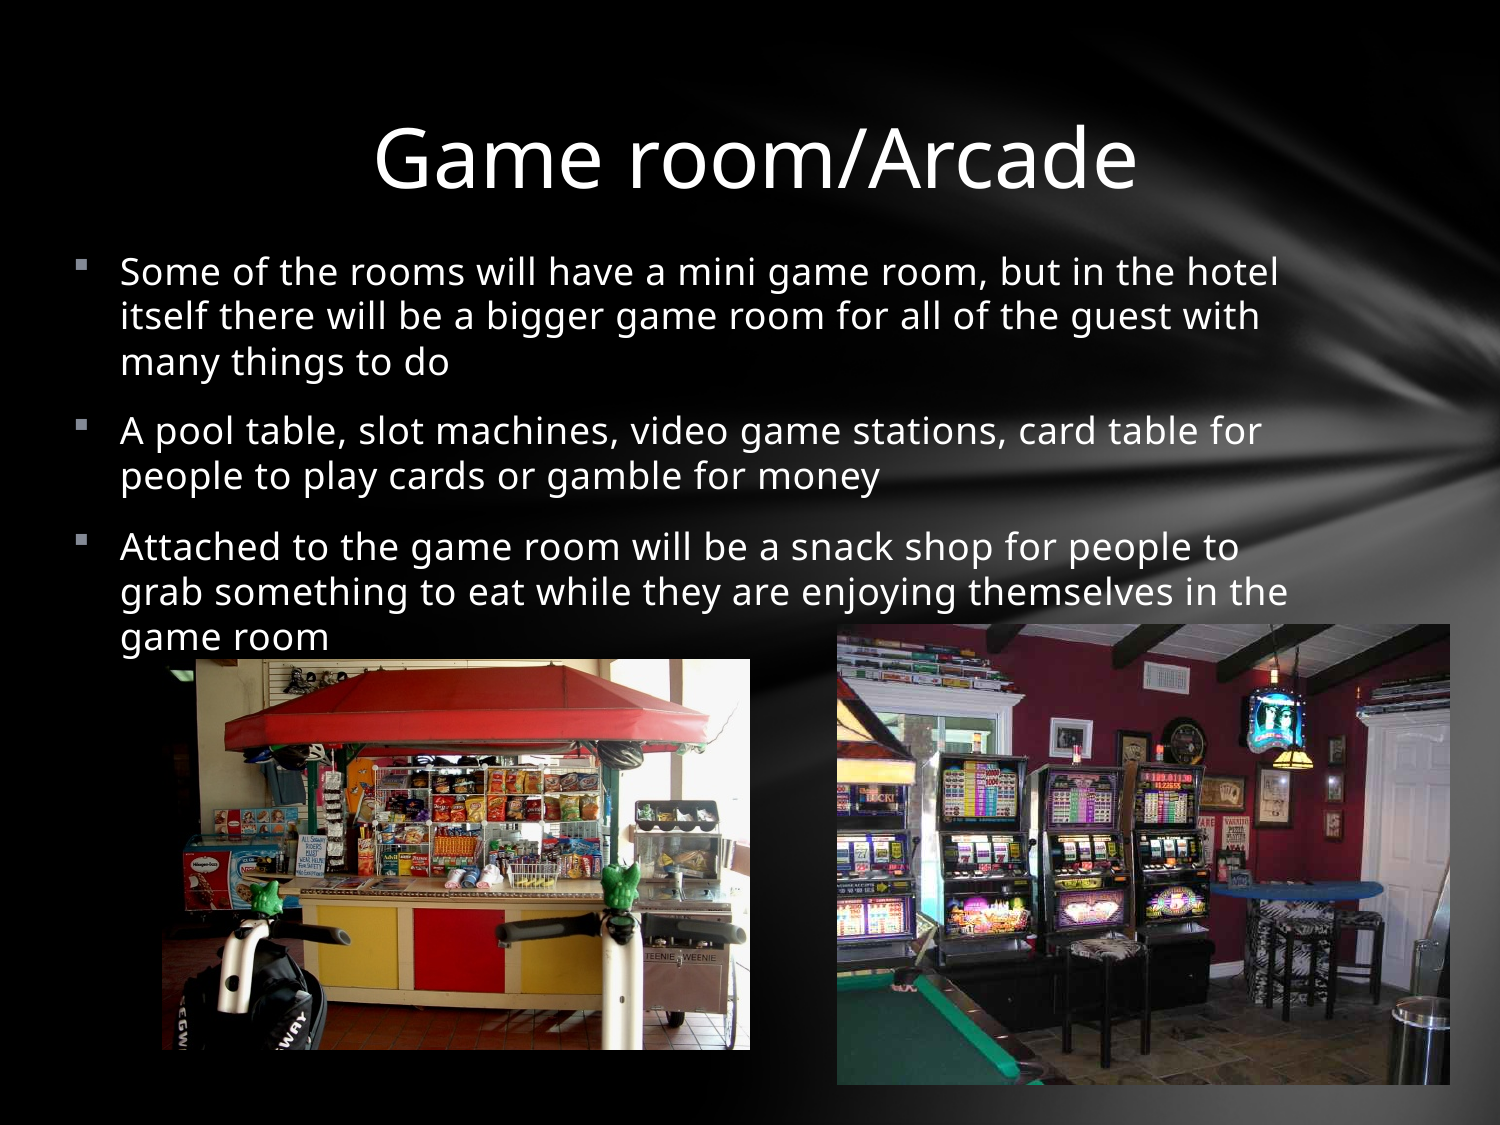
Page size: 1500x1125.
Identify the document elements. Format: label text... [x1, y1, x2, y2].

title Game room/Arcade [57, 37, 1318, 213]
picture [162, 659, 751, 1050]
picture [837, 624, 1451, 1085]
list Some of the rooms will have a mini game room, but in the hotel itself there will be a bigger game room for all of the guest with many things to do A pool table, slot machines, video game stations, card table for people to play cards or gamble for money Attached to the game room will be a snack shop for people to grab something to eat while they are enjoying themselves in the game room [57, 239, 1318, 1015]
